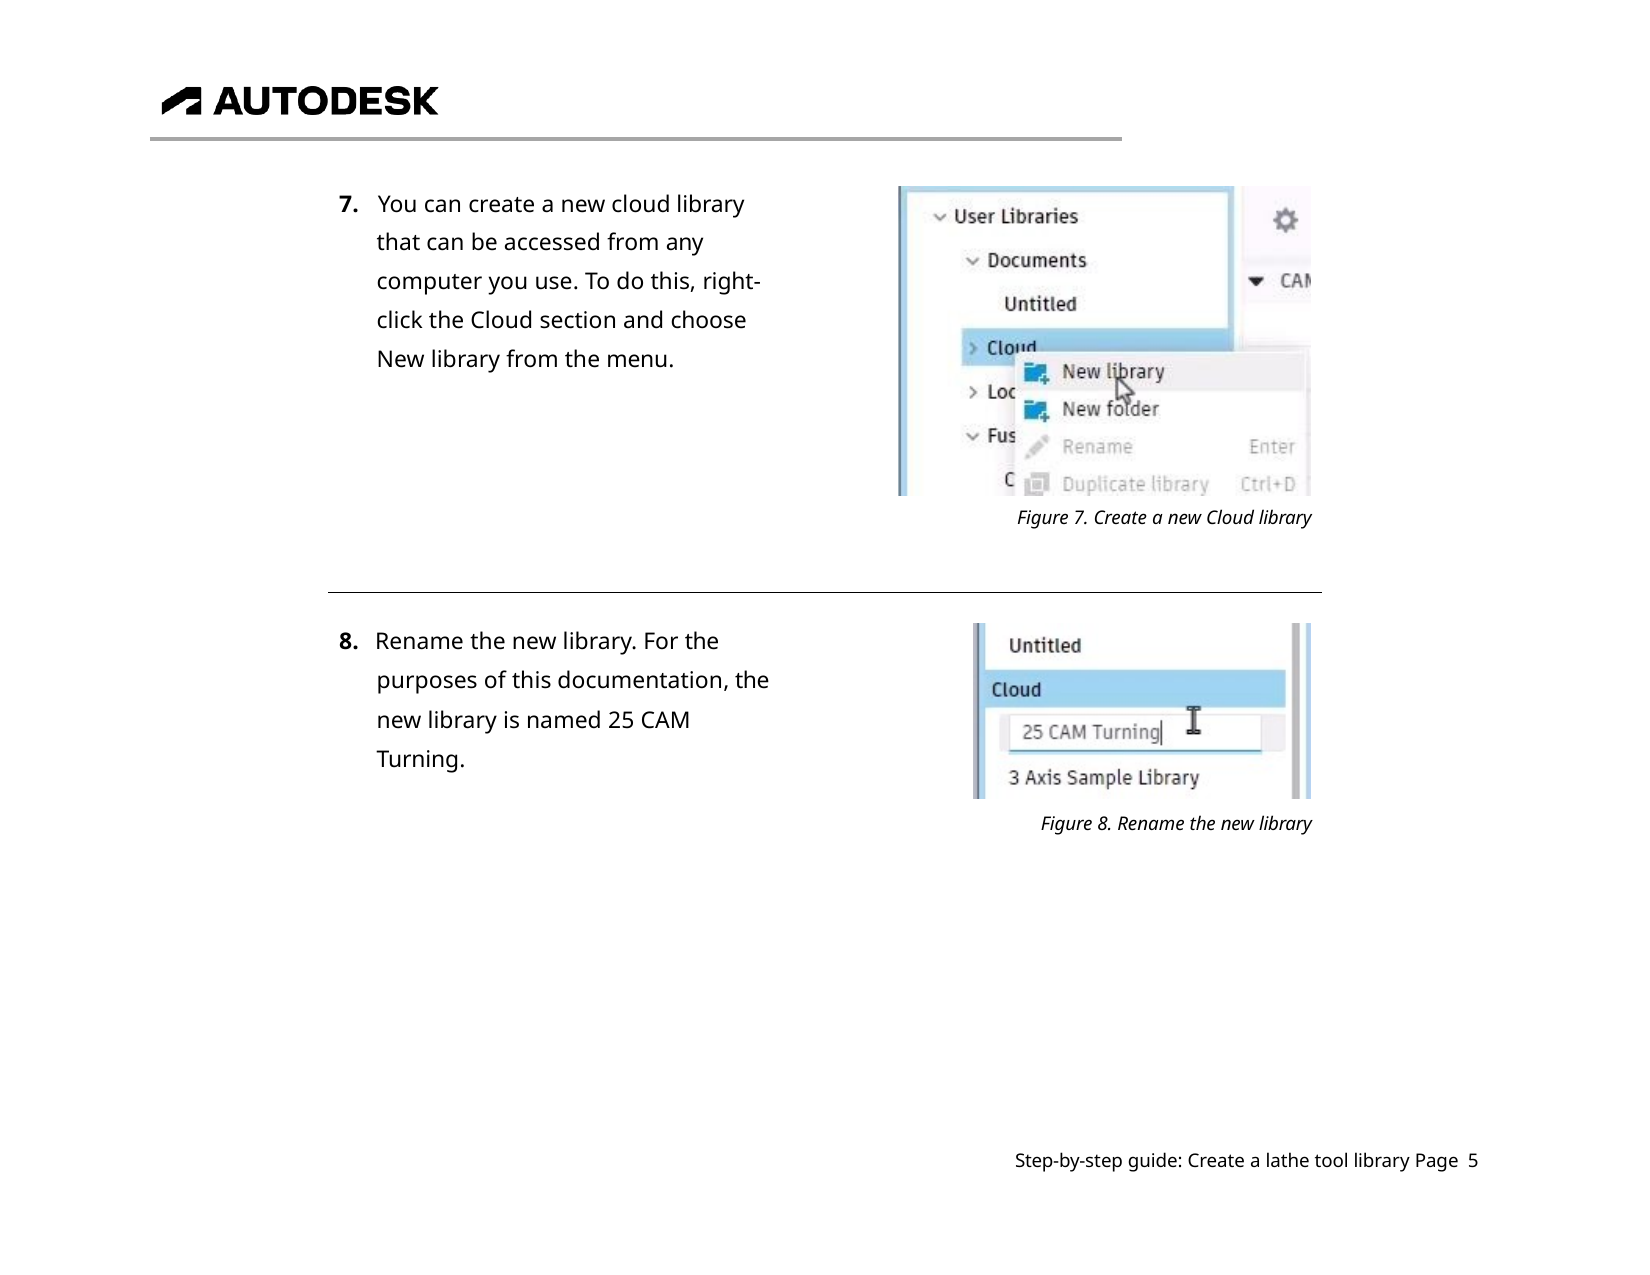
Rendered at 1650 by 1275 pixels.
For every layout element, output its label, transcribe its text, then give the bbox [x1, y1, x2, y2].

table_cell Figure 8. Rename the new library [840, 593, 1322, 844]
table_header 7. You can create a new cloud library that can be accessed from any computer you use. To do this, right- click the Cloud section and choose New library from the menu. [328, 187, 840, 592]
table_cell 8. Rename the new library. For the purposes of this documentation, the new library is named 25 CAM Turning. [328, 593, 840, 844]
picture [161, 86, 439, 115]
slide_number Step-by-step guide: Create a lathe tool library Page 10 [1013, 1145, 1509, 1275]
table_header Figure 7. Create a new Cloud library [840, 187, 1322, 592]
picture [897, 186, 1311, 497]
picture [972, 623, 1311, 799]
